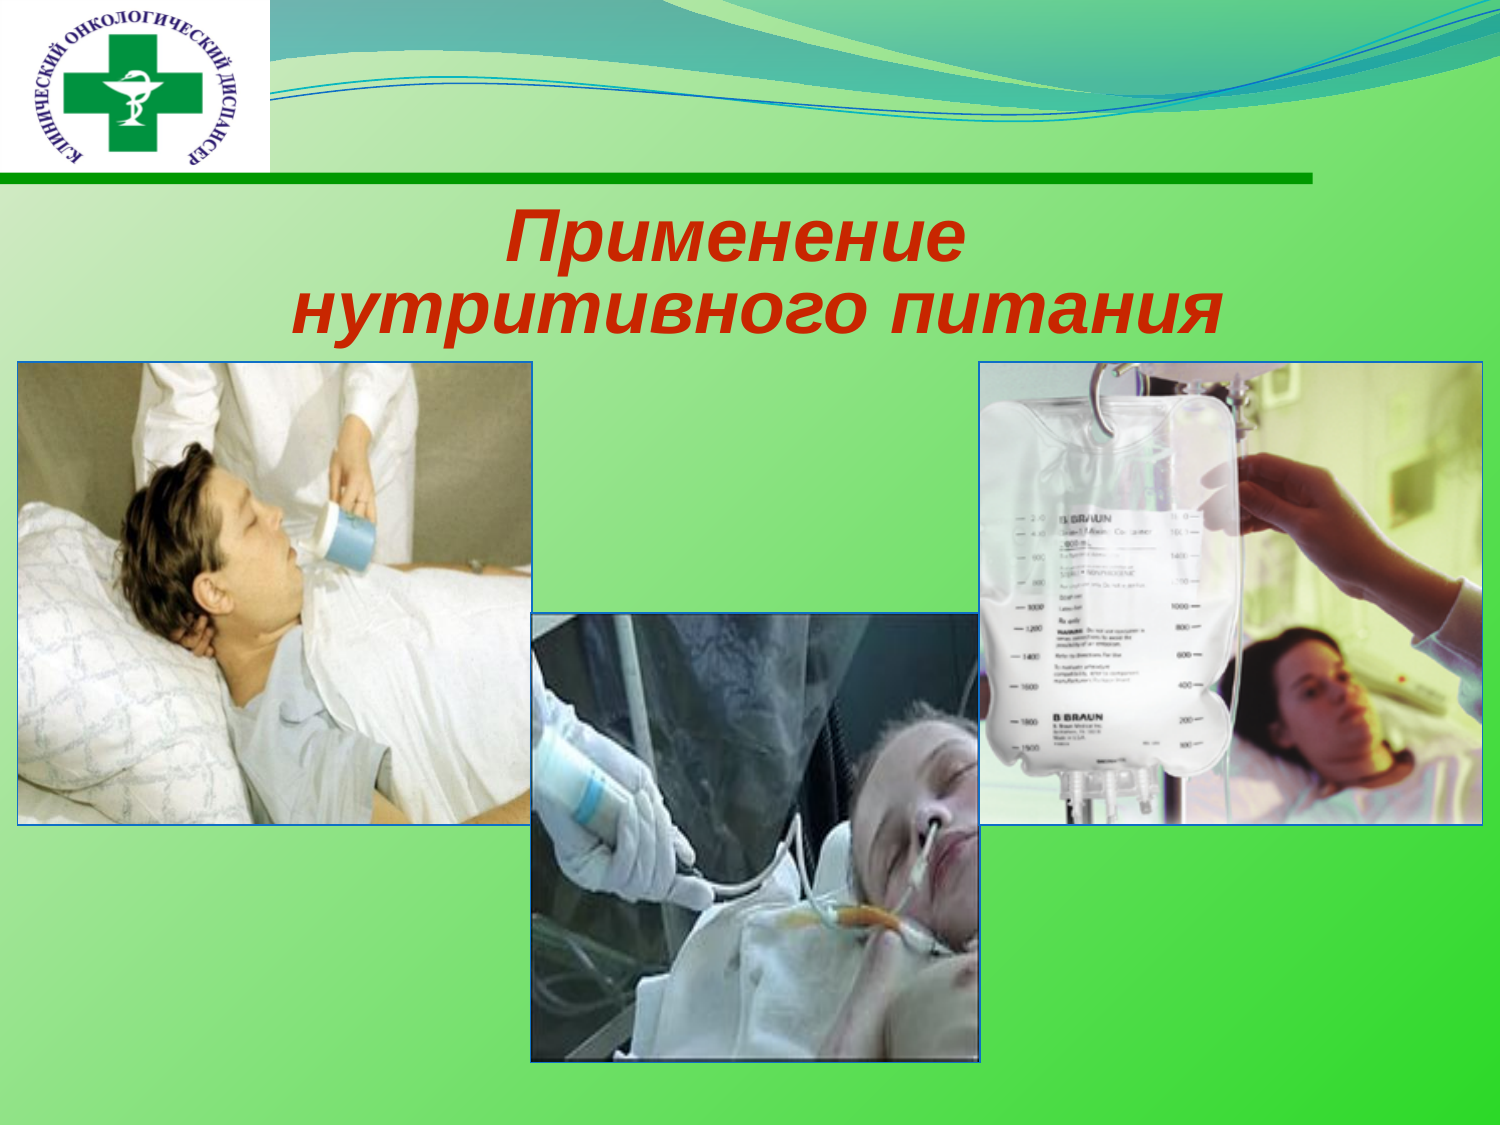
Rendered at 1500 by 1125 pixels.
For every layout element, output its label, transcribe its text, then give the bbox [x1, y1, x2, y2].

subtitle Применение нутритивного питания [229, 196, 1247, 339]
text_box [738, 278, 1388, 340]
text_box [17, 362, 1482, 1063]
text_box [0, 172, 274, 184]
picture [0, 0, 270, 173]
text_box [0, 172, 1313, 185]
